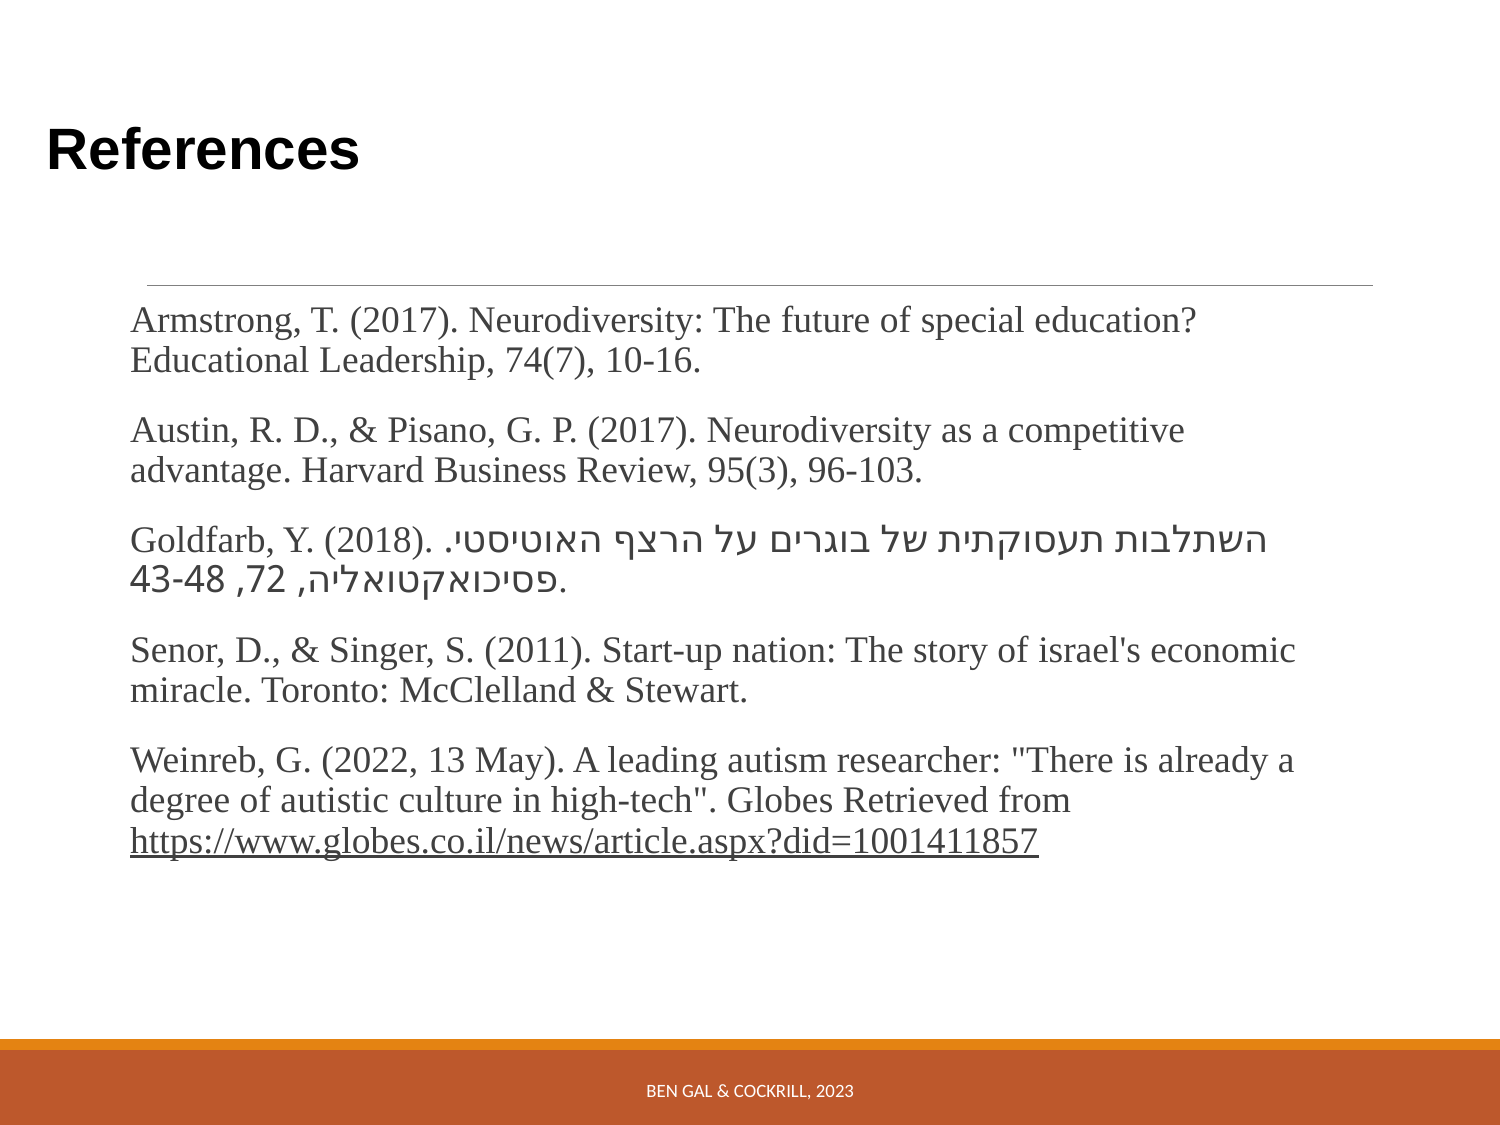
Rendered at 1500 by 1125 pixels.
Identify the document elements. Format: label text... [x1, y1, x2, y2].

list Armstrong, T. (2017). Neurodiversity: The future of special education? Educational Leadership, 74(7), 10-16. Austin, R. D., & Pisano, G. P. (2017). Neurodiversity as a competitive advantage. Harvard Business Review, 95(3), 96-103. Goldfarb, Y. (2018). השתלבות תעסוקתית של בוגרים על הרצף האוטיסטי. פסיכואקטואליה, 72, 43-48. Senor, D., & Singer, S. (2011). Start-up nation: The story of israel's economic miracle. Toronto: McClelland & Stewart. Weinreb, G. (2022, 13 May). A leading autism researcher: "There is already a degree of autistic culture in high-tech". Globes Retrieved from https://www.globes.co.il/news/article.aspx?did=1001411857 [115, 292, 1353, 953]
footer Ben Gal & Cockrill, 2023 [453, 1059, 1047, 1120]
text_box References [32, 33, 1468, 189]
